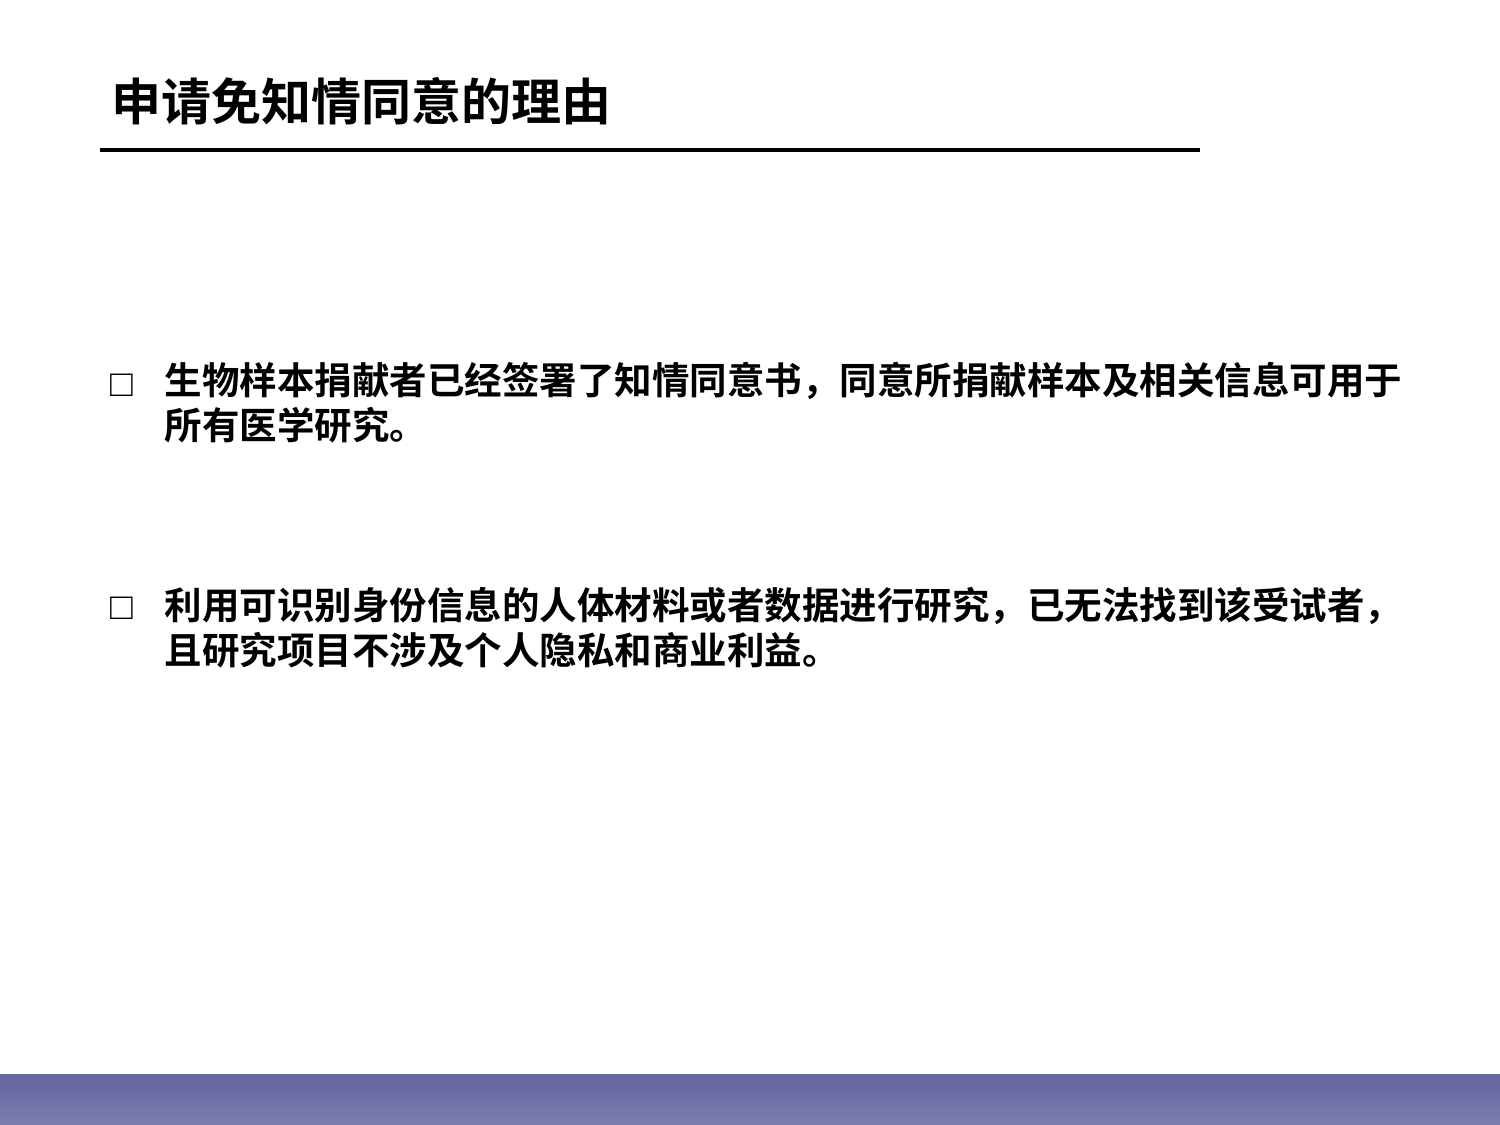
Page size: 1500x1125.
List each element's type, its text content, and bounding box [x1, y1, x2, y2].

text_box □ [95, 351, 148, 412]
picture [0, 1074, 1500, 1125]
text_box 申请免知情同意的理由 [62, 50, 1500, 150]
text_box 利用可识别身份信息的人体材料或者数据进行研究，已无法找到该受试者，且研究项目不涉及个人隐私和商业利益。 [150, 574, 1400, 680]
text_box □ [95, 574, 148, 635]
text_box 生物样本捐献者已经签署了知情同意书，同意所捐献样本及相关信息可用于所有医学研究。 [149, 349, 1425, 455]
